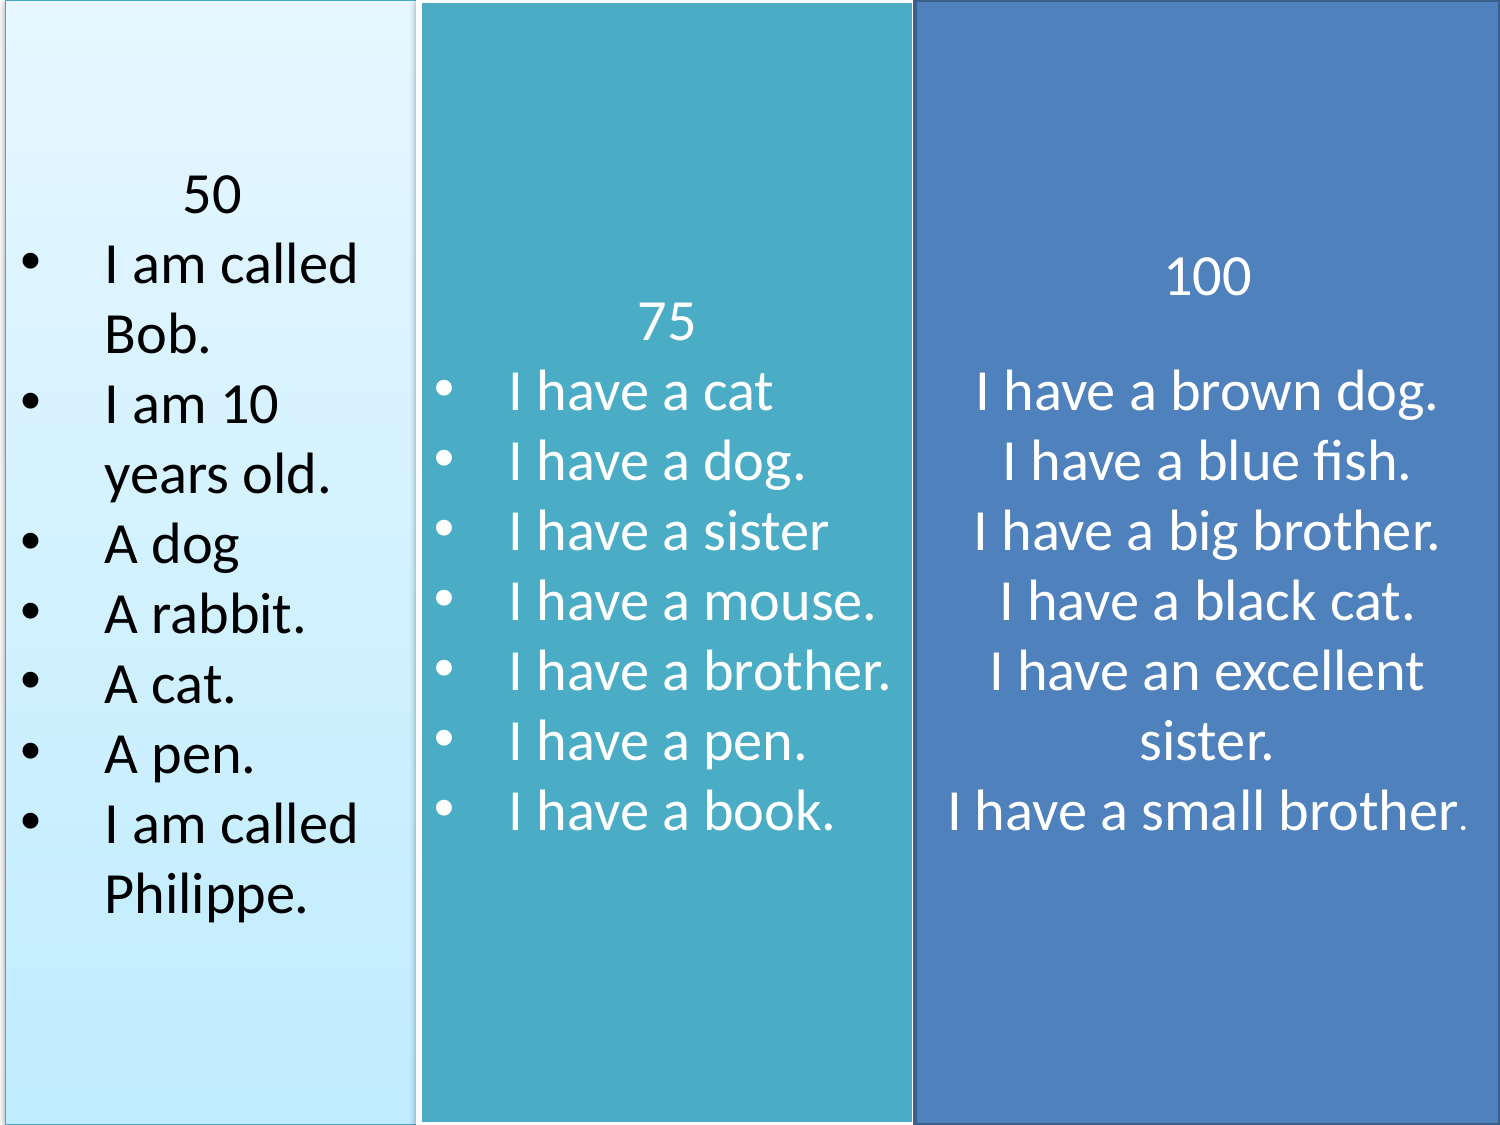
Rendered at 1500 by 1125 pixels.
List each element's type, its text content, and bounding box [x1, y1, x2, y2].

text_box 100 I have a brown dog. I have a blue fish. I have a big brother. I have a black cat. I have an excellent sister. I have a small brother. [913, 0, 1500, 1125]
text_box 50 I am called Bob. I am 10 years old. A dog A rabbit. A cat. A pen. I am called Philippe. [5, 0, 412, 1125]
text_box 75 I have a cat I have a dog. I have a sister I have a mouse. I have a brother. I have a pen. I have a book. [416, 0, 913, 1125]
